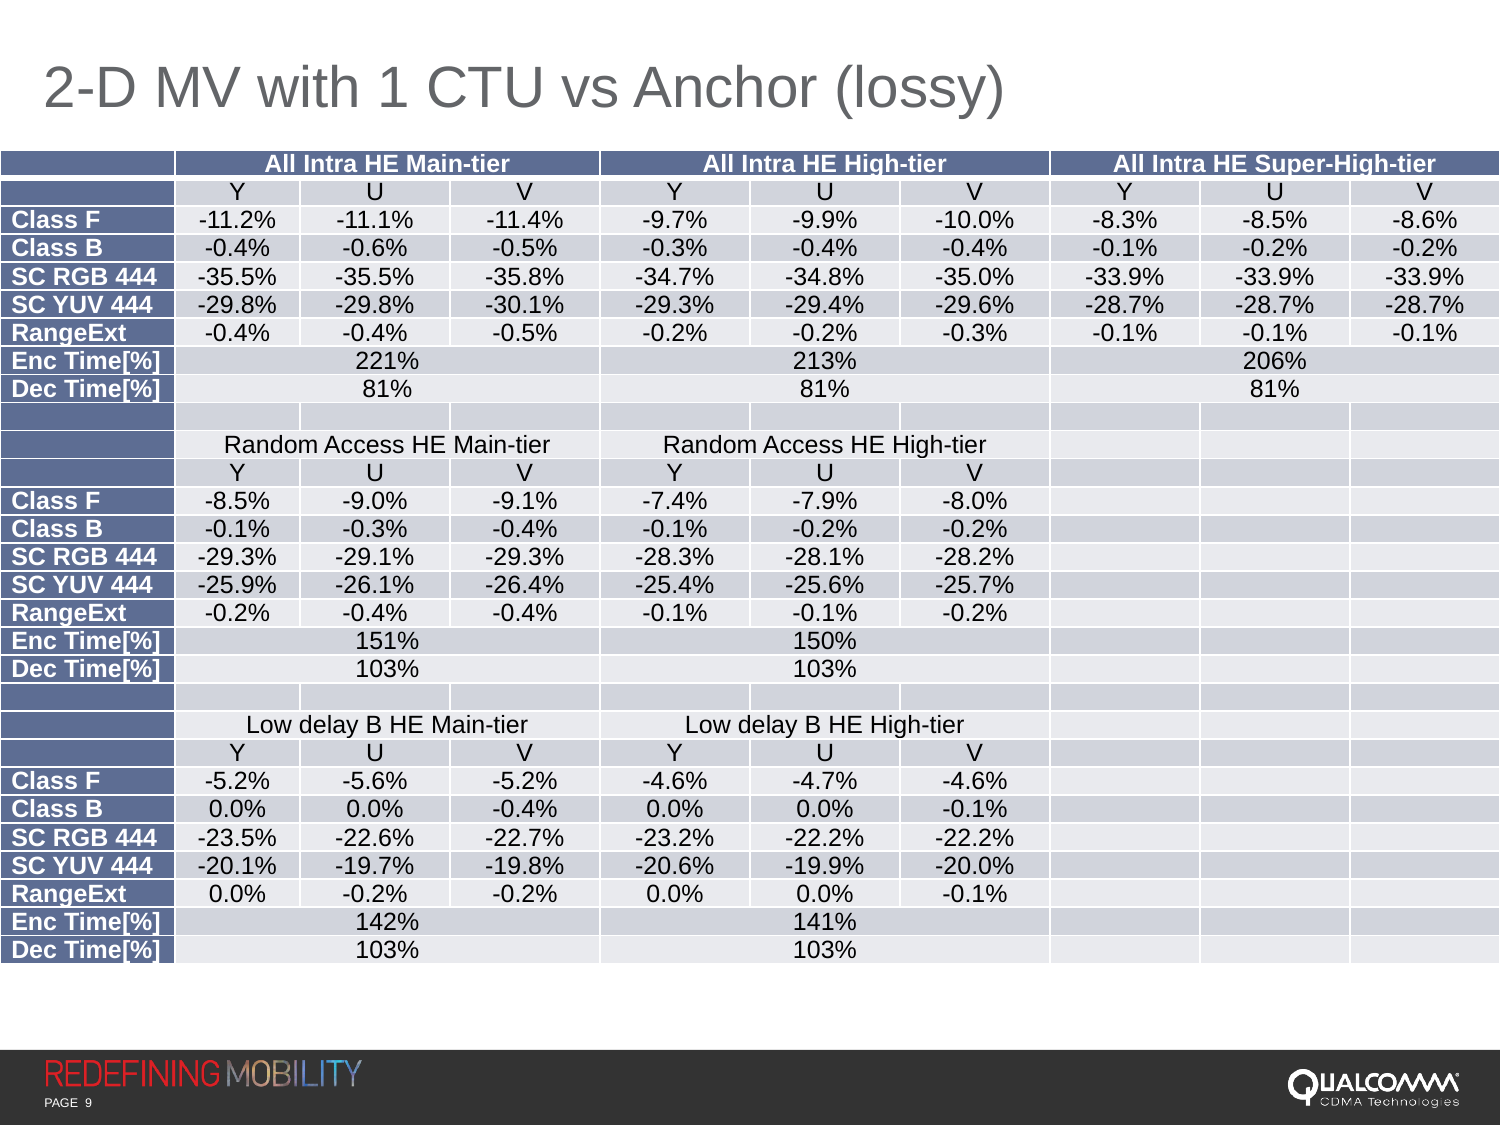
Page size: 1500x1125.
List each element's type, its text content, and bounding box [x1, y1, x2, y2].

table_cell SC YUV 444 [1, 852, 174, 878]
table_cell -28.2% [901, 544, 1049, 570]
table_cell -19.8% [451, 852, 599, 878]
table_cell -0.2% [301, 880, 449, 906]
table_cell [1051, 572, 1199, 598]
table_cell 103% [601, 936, 1049, 963]
table_cell [1351, 628, 1499, 654]
table_cell -11.1% [301, 207, 449, 233]
table_cell -23.5% [176, 824, 299, 850]
table_cell -0.2% [751, 319, 899, 345]
table_cell -29.3% [601, 291, 749, 317]
table_cell -11.4% [451, 207, 599, 233]
table_cell [1201, 403, 1349, 430]
picture [1278, 1058, 1478, 1114]
table_cell -0.2% [601, 319, 749, 345]
table_cell -5.6% [301, 768, 449, 794]
table_cell -30.1% [451, 291, 599, 317]
table_cell [1051, 852, 1199, 878]
table_cell -29.8% [301, 291, 449, 317]
table_cell -5.2% [176, 768, 299, 794]
table_cell [751, 684, 899, 710]
table_cell [1201, 600, 1349, 626]
table_cell Dec Time[%] [1, 936, 174, 963]
table_cell [1351, 600, 1499, 626]
table_cell -29.1% [301, 544, 449, 570]
table_cell V [451, 459, 599, 486]
table_cell [1201, 572, 1349, 598]
table_cell [1351, 431, 1499, 458]
table_cell [901, 684, 1049, 710]
table_cell Dec Time[%] [1, 656, 174, 682]
table_cell U [1201, 181, 1349, 205]
table_cell -11.2% [176, 207, 299, 233]
table_cell -0.1% [1201, 319, 1349, 345]
title 2-D MV with 1 CTU vs Anchor (lossy) [28, 44, 1462, 138]
table_cell 81% [601, 375, 1049, 402]
table_cell Class F [1, 488, 174, 514]
table_cell -0.1% [901, 796, 1049, 822]
table_cell U [301, 181, 449, 205]
table_cell 0.0% [301, 796, 449, 822]
table_cell -0.2% [451, 880, 599, 906]
table_cell -33.9% [1051, 263, 1199, 289]
table_cell [1351, 684, 1499, 710]
table_cell 0.0% [601, 796, 749, 822]
table_cell -20.6% [601, 852, 749, 878]
table_cell 150% [601, 628, 1049, 654]
table_cell Y [176, 181, 299, 205]
table_cell 0.0% [176, 880, 299, 906]
table_cell [1351, 544, 1499, 570]
table_cell -29.8% [176, 291, 299, 317]
table_cell -5.2% [451, 768, 599, 794]
table_cell [1351, 516, 1499, 542]
table_cell [451, 403, 599, 430]
table_cell [1051, 459, 1199, 486]
table_cell -22.6% [301, 824, 449, 850]
table_cell -0.2% [1351, 235, 1499, 261]
table_cell Y [176, 740, 299, 766]
table_cell [1, 684, 174, 710]
table_cell [1051, 600, 1199, 626]
table_cell [1201, 431, 1349, 458]
table_cell -0.6% [301, 235, 449, 261]
picture [30, 1048, 372, 1099]
table_cell -26.1% [301, 572, 449, 598]
table_cell -33.9% [1351, 263, 1499, 289]
table_cell 103% [176, 656, 599, 682]
table_cell [451, 684, 599, 710]
table_cell [1201, 459, 1349, 486]
table_cell Low delay B HE Main-tier [176, 712, 599, 738]
table_cell -22.2% [901, 824, 1049, 850]
table_header All Intra HE Super-High-tier [1051, 151, 1499, 175]
table_cell [1051, 936, 1199, 963]
table_cell [1051, 824, 1199, 850]
table_cell [1201, 684, 1349, 710]
table_cell [1051, 656, 1199, 682]
table_cell -4.6% [601, 768, 749, 794]
table_cell [1201, 796, 1349, 822]
table_cell -25.4% [601, 572, 749, 598]
table_cell Class B [1, 796, 174, 822]
table_cell -28.3% [601, 544, 749, 570]
table_cell [1201, 908, 1349, 935]
table_cell -0.4% [751, 235, 899, 261]
table_cell V [901, 740, 1049, 766]
table_cell [1351, 880, 1499, 906]
table_cell Class B [1, 235, 174, 261]
table_cell -35.5% [176, 263, 299, 289]
table_cell [751, 403, 899, 430]
table_cell V [901, 459, 1049, 486]
table_cell -34.8% [751, 263, 899, 289]
table_cell Enc Time[%] [1, 628, 174, 654]
table_cell [1351, 656, 1499, 682]
table_cell [1, 431, 174, 458]
table_cell -29.3% [176, 544, 299, 570]
table_cell -35.0% [901, 263, 1049, 289]
table_cell -0.3% [301, 516, 449, 542]
table_cell 0.0% [751, 796, 899, 822]
table_cell [1051, 516, 1199, 542]
table_cell -34.7% [601, 263, 749, 289]
table_cell 213% [601, 347, 1049, 374]
table_cell 81% [1051, 375, 1499, 402]
table_cell [176, 403, 299, 430]
table_cell [1351, 712, 1499, 738]
table_cell 151% [176, 628, 599, 654]
table_cell [176, 684, 299, 710]
table_cell [301, 684, 449, 710]
table_cell Low delay B HE High-tier [601, 712, 1049, 738]
table_cell [1351, 768, 1499, 794]
table_cell SC YUV 444 [1, 291, 174, 317]
table_cell V [451, 181, 599, 205]
table_cell -0.4% [451, 600, 599, 626]
table_header All Intra HE High-tier [601, 151, 1049, 175]
table_cell Class B [1, 516, 174, 542]
table_cell -0.1% [601, 516, 749, 542]
table_cell -0.4% [901, 235, 1049, 261]
table_cell -0.1% [901, 880, 1049, 906]
table_cell [1051, 796, 1199, 822]
table_cell -0.1% [1351, 319, 1499, 345]
table_cell [1351, 740, 1499, 766]
table_cell -0.5% [451, 319, 599, 345]
table_cell [301, 403, 449, 430]
table_cell 0.0% [176, 796, 299, 822]
table_cell -29.4% [751, 291, 899, 317]
table_cell [901, 403, 1049, 430]
table_cell [1051, 403, 1199, 430]
table_cell [1, 403, 174, 430]
table_cell -29.3% [451, 544, 599, 570]
table_cell [1051, 908, 1199, 935]
table_cell -0.2% [901, 516, 1049, 542]
table_cell -0.4% [451, 516, 599, 542]
table_cell -4.6% [901, 768, 1049, 794]
table_cell -0.2% [176, 600, 299, 626]
table_cell 103% [601, 656, 1049, 682]
table_cell -4.7% [751, 768, 899, 794]
table_cell V [451, 740, 599, 766]
table_cell SC RGB 444 [1, 824, 174, 850]
table_cell [1201, 852, 1349, 878]
table_cell RangeExt [1, 319, 174, 345]
table_cell [1051, 628, 1199, 654]
table_cell -28.7% [1351, 291, 1499, 317]
table_cell -25.9% [176, 572, 299, 598]
table_cell [1201, 488, 1349, 514]
table_cell -28.1% [751, 544, 899, 570]
table_cell [1051, 740, 1199, 766]
table_cell -0.4% [176, 235, 299, 261]
table_cell -9.9% [751, 207, 899, 233]
table_cell -0.1% [751, 600, 899, 626]
table_cell -19.7% [301, 852, 449, 878]
table_cell [601, 684, 749, 710]
table_cell RangeExt [1, 600, 174, 626]
table_cell -0.4% [176, 319, 299, 345]
table_cell Y [1051, 181, 1199, 205]
table_cell -23.2% [601, 824, 749, 850]
table_cell V [901, 181, 1049, 205]
table_cell RangeExt [1, 880, 174, 906]
table_cell -0.3% [601, 235, 749, 261]
table_cell -8.6% [1351, 207, 1499, 233]
table_cell U [751, 740, 899, 766]
table_cell -0.1% [176, 516, 299, 542]
table_cell [1201, 880, 1349, 906]
table_cell [1051, 880, 1199, 906]
table_cell Class F [1, 768, 174, 794]
table_cell -0.4% [301, 600, 449, 626]
table_cell U [751, 459, 899, 486]
table_cell [1351, 936, 1499, 963]
table_cell -9.7% [601, 207, 749, 233]
table_cell -22.7% [451, 824, 599, 850]
table_cell 221% [176, 347, 599, 374]
table_cell [1201, 712, 1349, 738]
table_cell -8.5% [176, 488, 299, 514]
table_cell 0.0% [601, 880, 749, 906]
table_cell [1, 712, 174, 738]
table_cell Random Access HE High-tier [601, 431, 1049, 458]
table_cell SC RGB 444 [1, 263, 174, 289]
table_cell [1201, 936, 1349, 963]
table_cell Enc Time[%] [1, 347, 174, 374]
table_cell [601, 403, 749, 430]
table_cell -29.6% [901, 291, 1049, 317]
table_cell -25.6% [751, 572, 899, 598]
table_cell [1, 740, 174, 766]
table_cell V [1351, 181, 1499, 205]
table_cell -19.9% [751, 852, 899, 878]
table_cell -7.4% [601, 488, 749, 514]
table_cell U [751, 181, 899, 205]
table_cell -0.3% [901, 319, 1049, 345]
table_cell 206% [1051, 347, 1499, 374]
table_cell Random Access HE Main-tier [176, 431, 599, 458]
table_cell [1351, 852, 1499, 878]
table_cell [1201, 656, 1349, 682]
table_cell [1201, 824, 1349, 850]
table_cell U [301, 740, 449, 766]
table_cell -0.2% [901, 600, 1049, 626]
table_cell -26.4% [451, 572, 599, 598]
table_cell -7.9% [751, 488, 899, 514]
table_cell -20.1% [176, 852, 299, 878]
table_cell -0.1% [1051, 319, 1199, 345]
table_cell -0.1% [1051, 235, 1199, 261]
table_cell [1051, 431, 1199, 458]
table_cell -22.2% [751, 824, 899, 850]
table_cell SC YUV 444 [1, 572, 174, 598]
table_cell -9.0% [301, 488, 449, 514]
table_cell -9.1% [451, 488, 599, 514]
table_cell [1201, 768, 1349, 794]
table_cell [1201, 740, 1349, 766]
table_cell -0.5% [451, 235, 599, 261]
table_cell -0.1% [601, 600, 749, 626]
table_cell -8.5% [1201, 207, 1349, 233]
table_cell -8.3% [1051, 207, 1199, 233]
table_cell Y [176, 459, 299, 486]
table_header [1, 151, 174, 175]
table_cell [1051, 712, 1199, 738]
table_cell 103% [176, 936, 599, 963]
table_cell [1351, 488, 1499, 514]
table_cell Y [601, 740, 749, 766]
table_cell [1, 459, 174, 486]
table_cell 0.0% [751, 880, 899, 906]
table_header All Intra HE Main-tier [176, 151, 599, 175]
table_cell 81% [176, 375, 599, 402]
table_cell [1201, 628, 1349, 654]
table_cell 142% [176, 908, 599, 935]
table_cell [1351, 908, 1499, 935]
table_cell -28.7% [1201, 291, 1349, 317]
table_cell [1351, 403, 1499, 430]
table_cell -20.0% [901, 852, 1049, 878]
table_cell -10.0% [901, 207, 1049, 233]
table_cell Class F [1, 207, 174, 233]
table_cell -35.5% [301, 263, 449, 289]
table_cell Enc Time[%] [1, 908, 174, 935]
table_cell [1201, 544, 1349, 570]
table_cell -0.4% [451, 796, 599, 822]
table_cell Dec Time[%] [1, 375, 174, 402]
table_cell -0.2% [751, 516, 899, 542]
table_cell [1051, 684, 1199, 710]
table_cell [1051, 488, 1199, 514]
table_cell Y [601, 181, 749, 205]
table_cell [1351, 459, 1499, 486]
table_cell [1201, 516, 1349, 542]
table_cell [1051, 544, 1199, 570]
table_cell SC RGB 444 [1, 544, 174, 570]
table_cell [1, 181, 174, 205]
table_cell -33.9% [1201, 263, 1349, 289]
table_cell -25.7% [901, 572, 1049, 598]
table_cell -8.0% [901, 488, 1049, 514]
table_cell [1351, 796, 1499, 822]
table_cell -35.8% [451, 263, 599, 289]
table_cell -0.4% [301, 319, 449, 345]
table_cell [1351, 824, 1499, 850]
table_cell [1051, 768, 1199, 794]
table_cell -28.7% [1051, 291, 1199, 317]
table_cell -0.2% [1201, 235, 1349, 261]
table_cell U [301, 459, 449, 486]
table_cell 141% [601, 908, 1049, 935]
table_cell [1351, 572, 1499, 598]
table_cell Y [601, 459, 749, 486]
